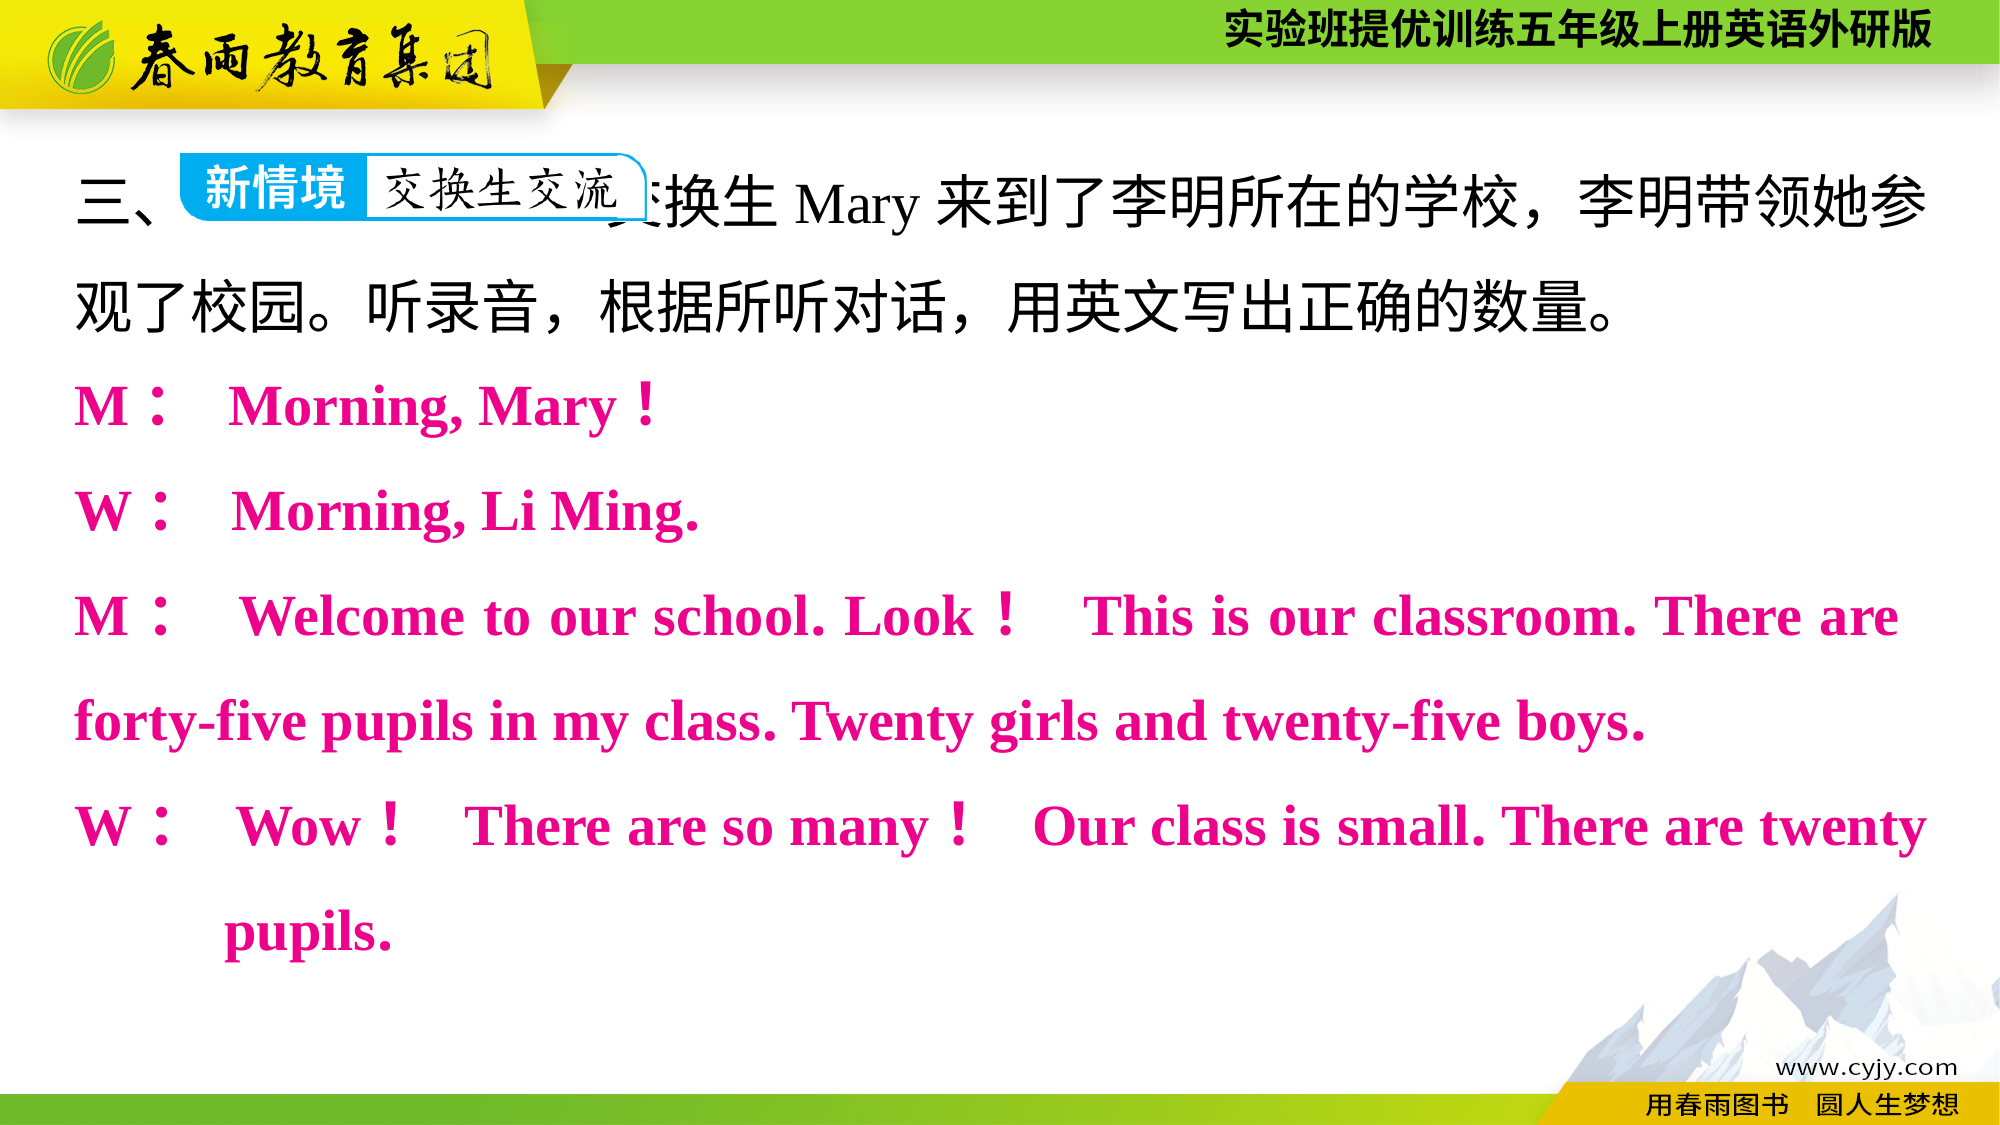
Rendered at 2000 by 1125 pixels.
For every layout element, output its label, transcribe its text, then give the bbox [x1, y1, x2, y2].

list 三、 交换生Mary来到了李明所在的学校，李明带领她参观了校园。听录音，根据所听对话，用英文写出正确的数量。 [59, 122, 1944, 324]
picture [0, 0, 2000, 1125]
text_box M： Morning, Mary！ W： Morning, Li Ming. M： Welcome to our school. Look！ This is our classroom. There are forty-five pupils in my class. Twenty girls and twenty-five boys. W： Wow！ There are so many！ Our class is small. There are twenty pupils. [59, 324, 1944, 970]
